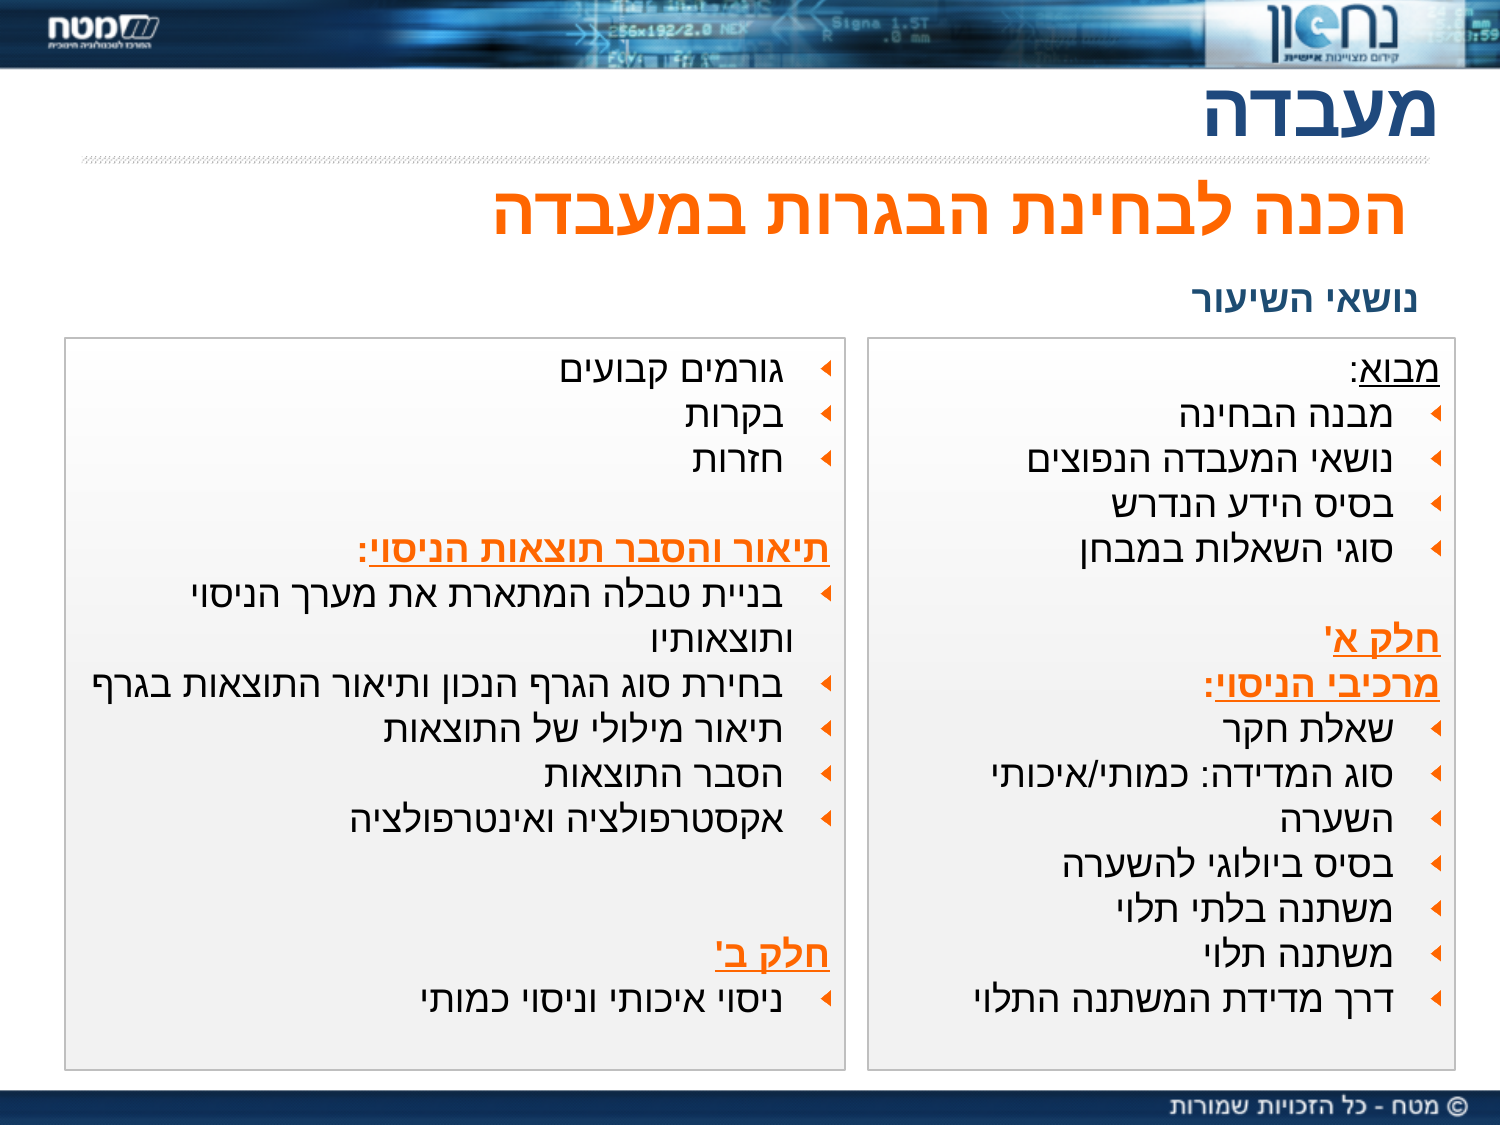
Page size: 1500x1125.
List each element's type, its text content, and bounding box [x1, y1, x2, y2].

text_box [80, 154, 1432, 166]
picture [0, 0, 1500, 1125]
text_box מעבדה [120, 54, 1456, 159]
text_box הכנה לבחינת הבגרות במעבדה [87, 160, 1424, 256]
text_box מבוא: מבנה הבחינה נושאי המעבדה הנפוצים בסיס הידע הנדרש סוגי השאלות במבחן חלק א' מרכיבי הניסוי: שאלת חקר סוג המדידה: כמותי/איכותי השערה בסיס ביולוגי להשערה משתנה בלתי תלוי משתנה תלוי דרך מדידת המשתנה התלוי [866, 336, 1457, 1072]
text_box גורמים קבועים בקרות חזרות תיאור והסבר תוצאות הניסוי: בניית טבלה המתארת את מערך הניסוי ותוצאותיו בחירת סוג הגרף הנכון ותיאור התוצאות בגרף תיאור מילולי של התוצאות הסבר התוצאות אקסטרפולציה ואינטרפולציה חלק ב' ניסוי איכותי וניסוי כמותי [63, 336, 847, 1072]
text_box נושאי השיעור [1176, 267, 1435, 327]
